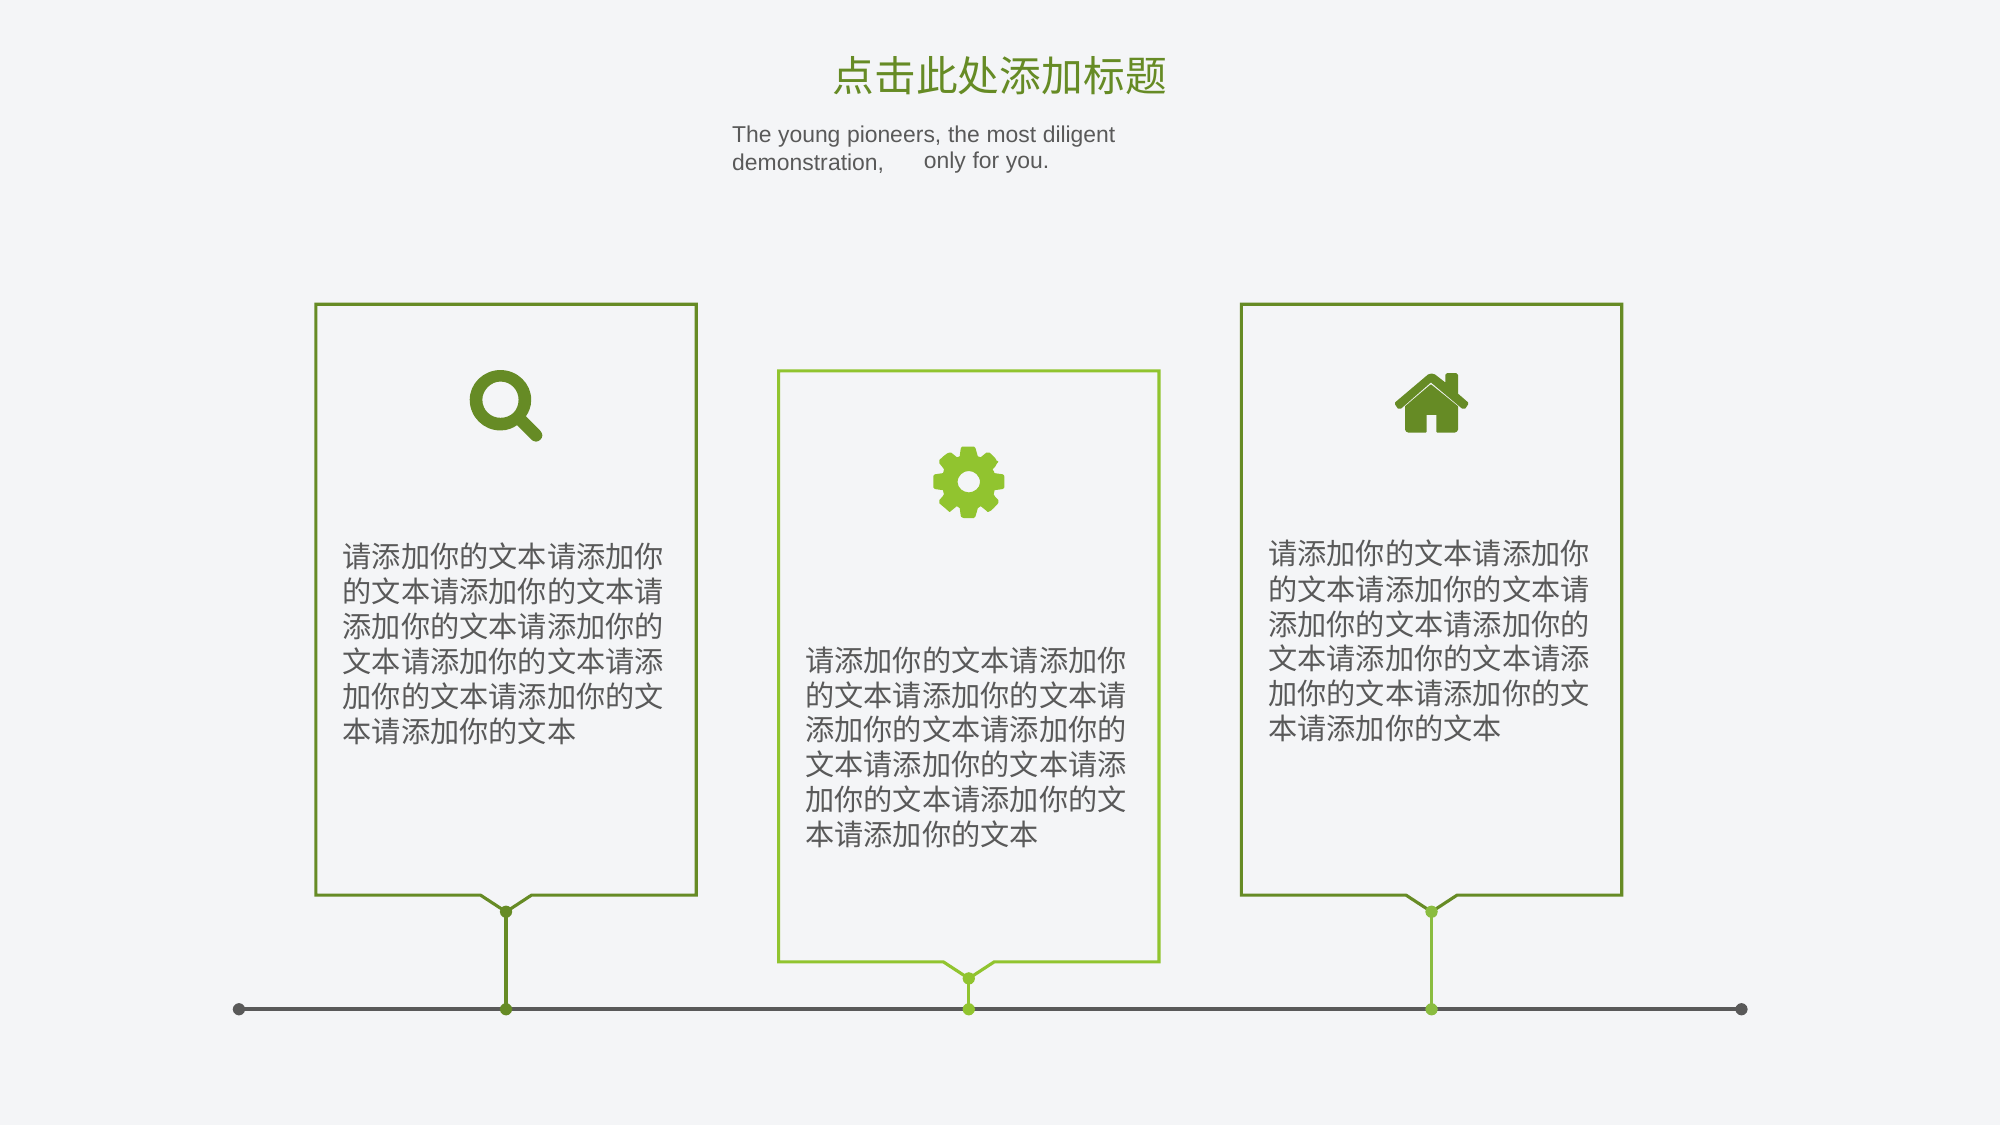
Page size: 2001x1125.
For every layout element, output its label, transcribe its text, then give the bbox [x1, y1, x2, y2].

text_box [777, 369, 1160, 976]
text_box [314, 303, 698, 910]
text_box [717, 42, 1283, 182]
text_box [1240, 303, 1623, 909]
text_box 请添加你的文本请添加你的文本请添加你的文本请添加你的文本请添加你的文本请添加你的文本请添加你的文本请添加你的文本请添加你的文本 [1268, 535, 1596, 746]
text_box [470, 370, 542, 441]
text_box 请添加你的文本请添加你的文本请添加你的文本请添加你的文本请添加你的文本请添加你的文本请添加你的文本请添加你的文本请添加你的文本 [342, 538, 670, 749]
text_box [934, 447, 1004, 518]
text_box [1395, 373, 1468, 432]
text_box 请添加你的文本请添加你的文本请添加你的文本请添加你的文本请添加你的文本请添加你的文本请添加你的文本请添加你的文本请添加你的文本 [805, 641, 1133, 852]
